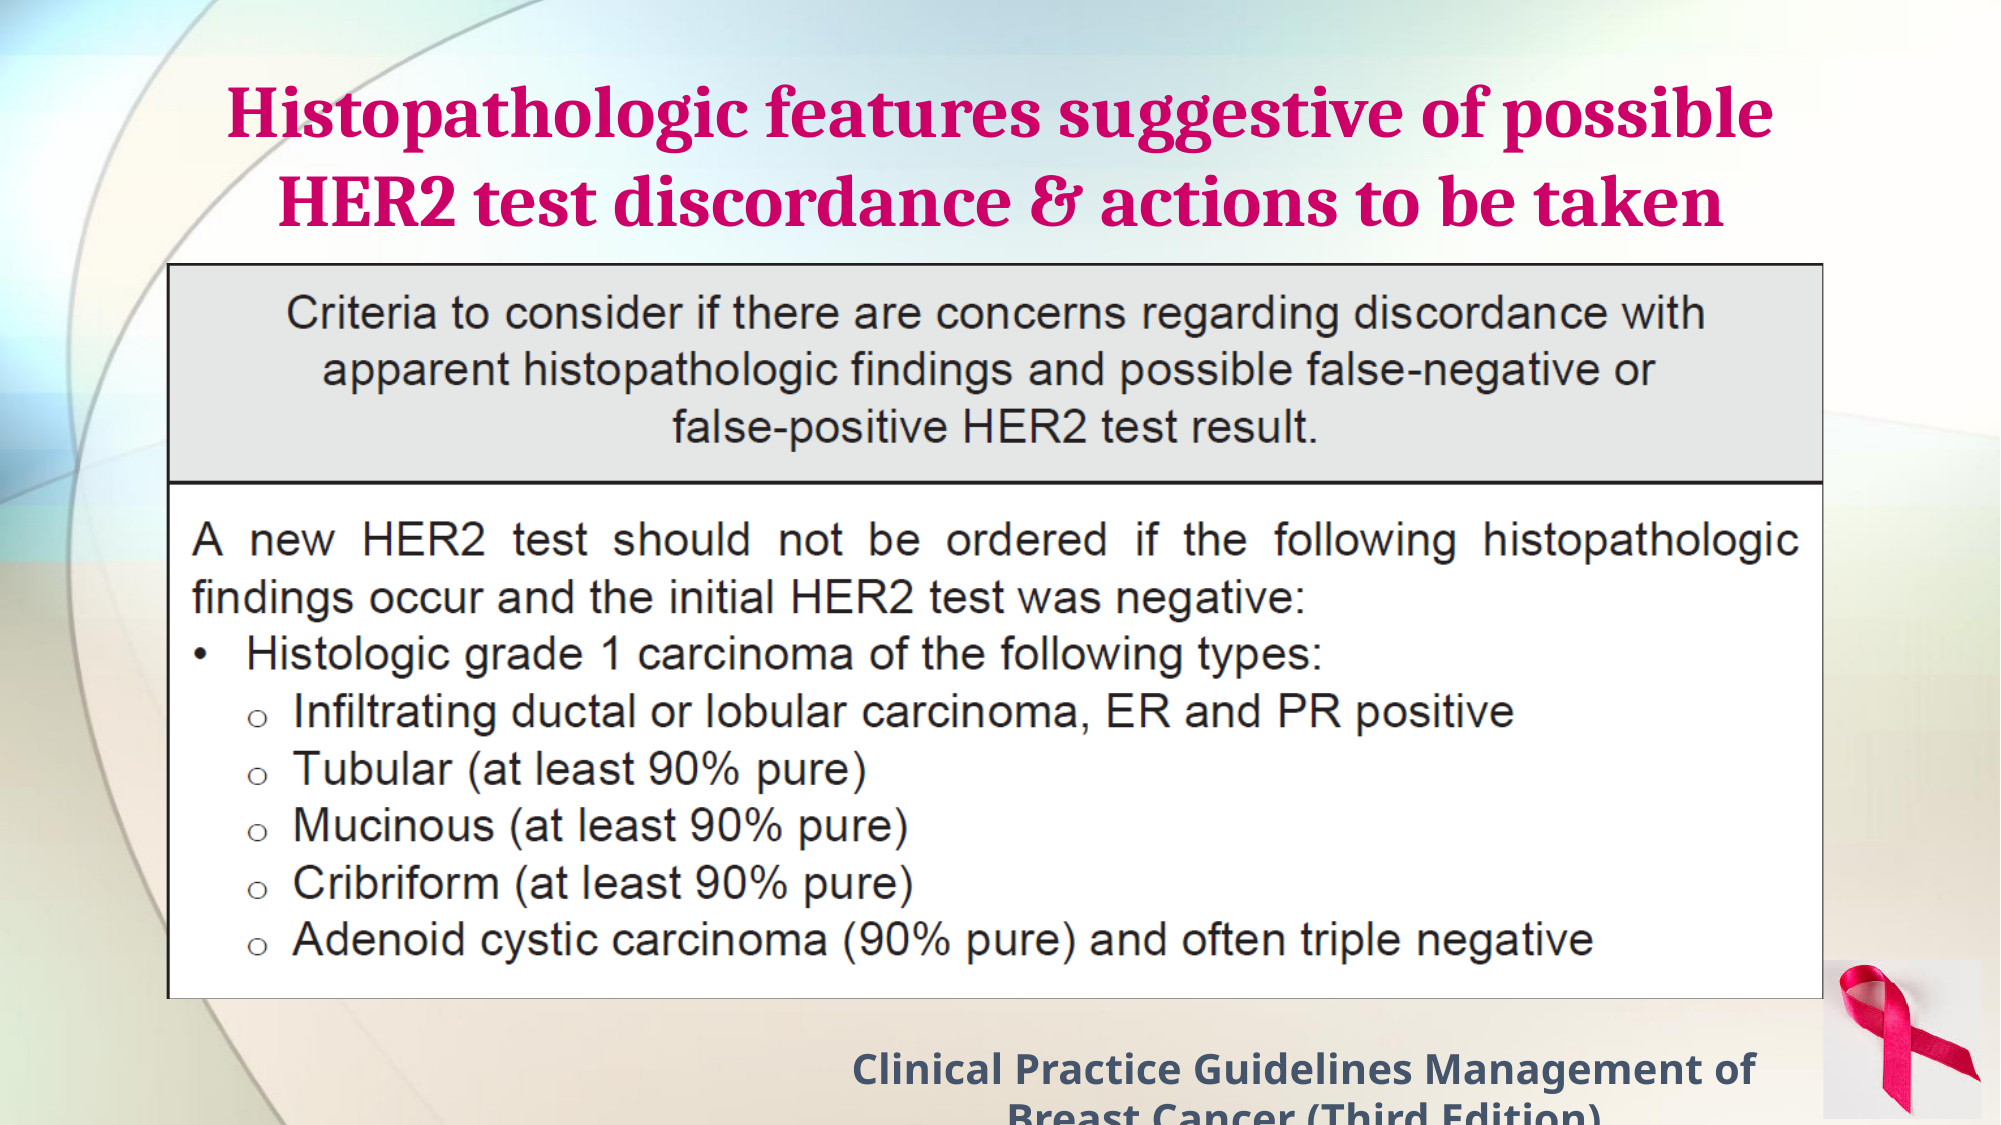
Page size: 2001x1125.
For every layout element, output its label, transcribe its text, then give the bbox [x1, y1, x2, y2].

text_box Clinical Practice Guidelines Management of Breast Cancer (Third Edition) [788, 1035, 1820, 1125]
picture [0, 0, 2001, 1125]
text_box Histopathologic features suggestive of possible HER2 test discordance & actions to be taken [207, 41, 1796, 251]
